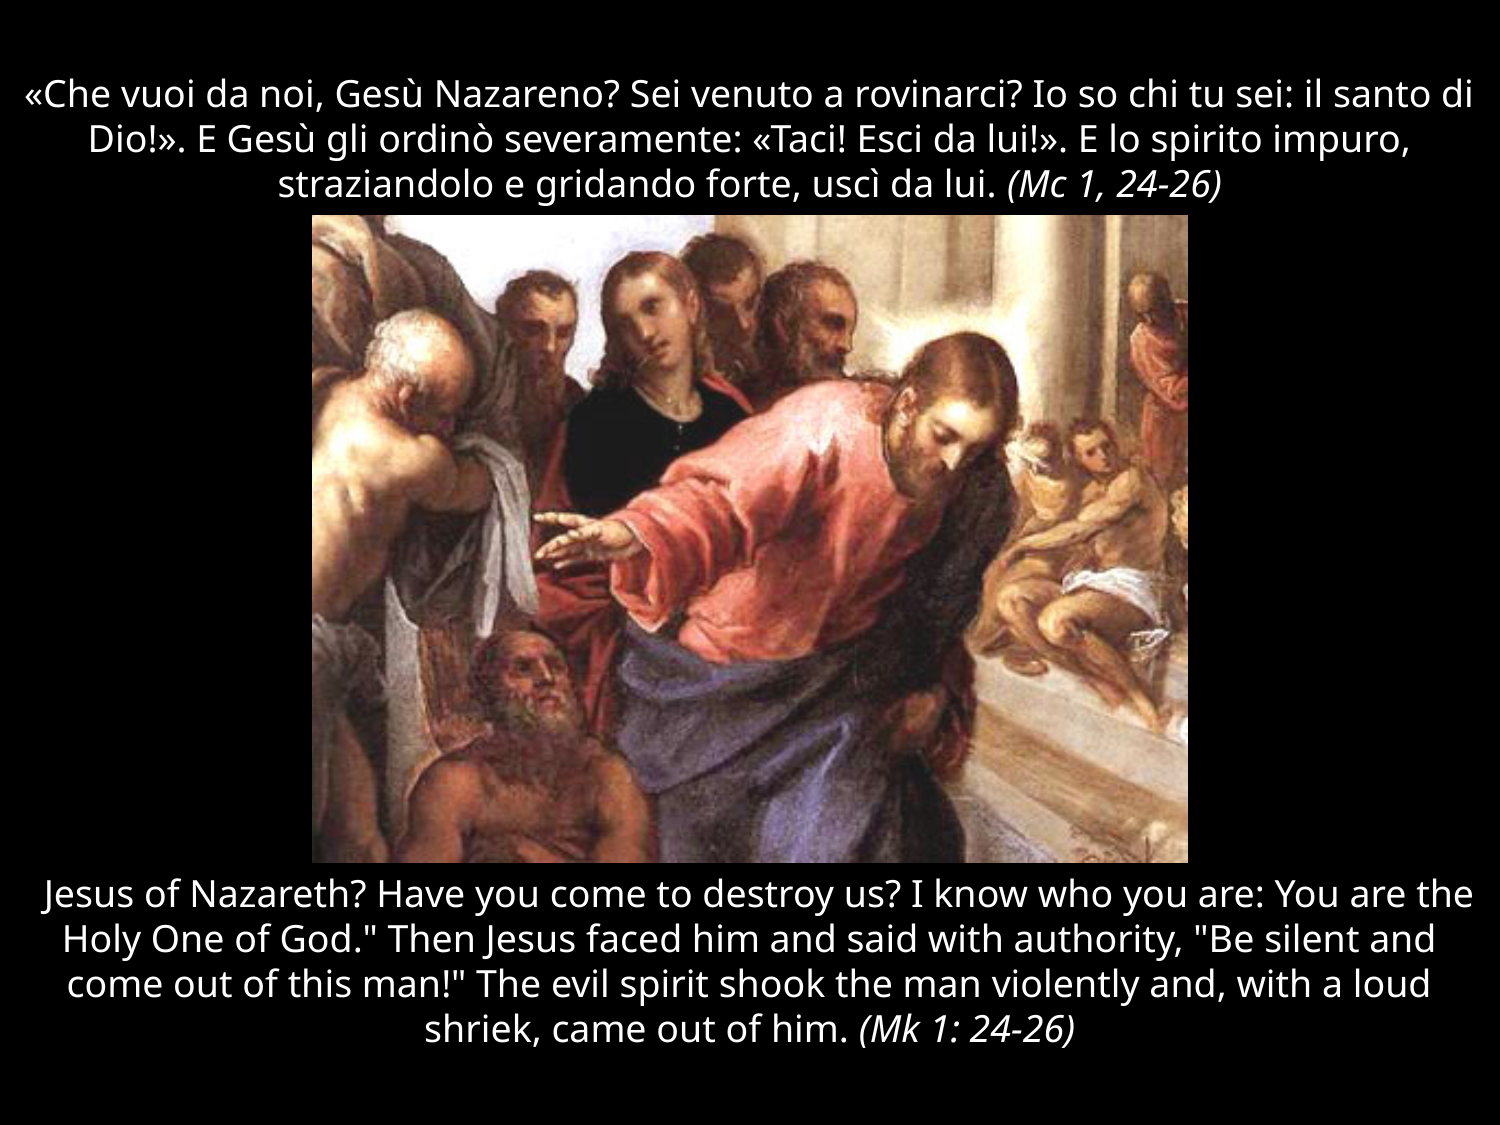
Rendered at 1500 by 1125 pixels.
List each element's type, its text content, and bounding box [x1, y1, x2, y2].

text_box Jesus of Nazareth? Have you come to destroy us? I know who you are: You are the Holy One of God." Then Jesus faced him and said with authority, "Be silent and come out of this man!" The evil spirit shook the man violently and, with a loud shriek, came out of him. (Mk 1: 24-26) [0, 862, 1500, 1058]
text_box «Che vuoi da noi, Gesù Nazareno? Sei venuto a rovinarci? Io so chi tu sei: il santo di Dio!». E Gesù gli ordinò severamente: «Taci! Esci da lui!». E lo spirito impuro, straziandolo e gridando forte, uscì da lui. (Mc 1, 24-26) [0, 62, 1500, 213]
picture [312, 215, 1188, 863]
